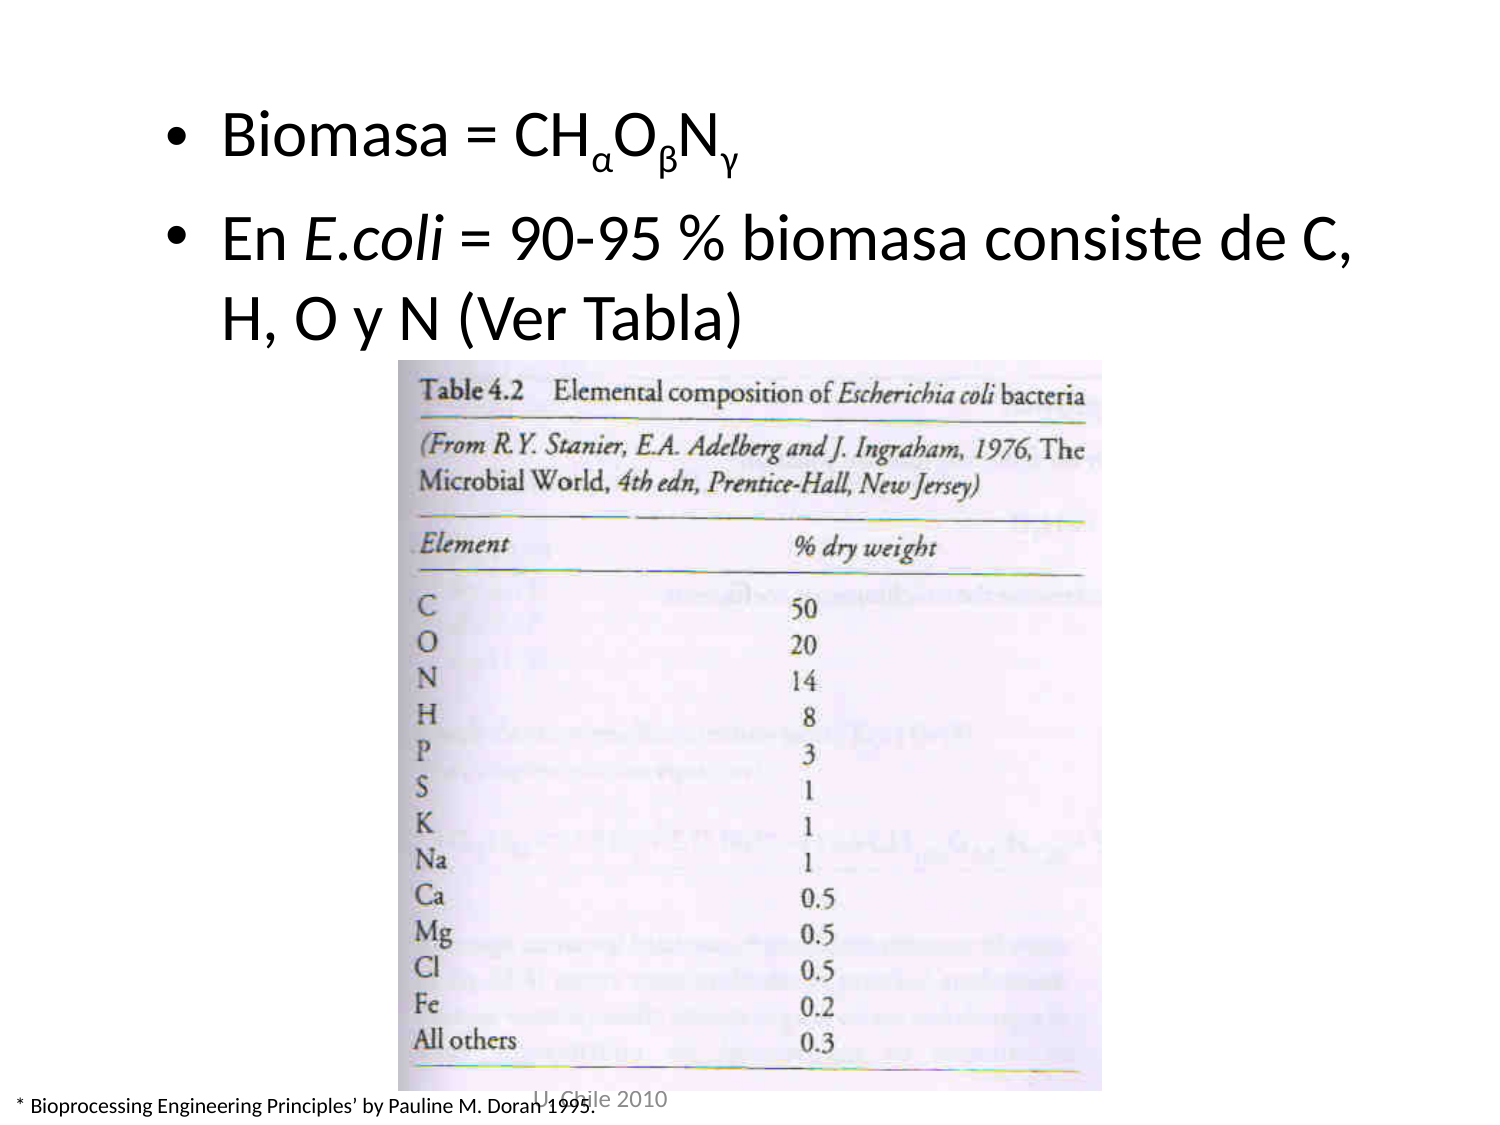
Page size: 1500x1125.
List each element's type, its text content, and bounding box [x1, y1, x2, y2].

footer Derechos Reservados©Taller de proyectos - U. Chile 2010 [512, 1099, 988, 1103]
picture [398, 360, 1102, 1092]
list Biomasa = CHαOβNγ En E.coli = 90-95 % biomasa consiste de C, H, O y N (Ver Tabla) [150, 82, 1425, 1043]
text_box * Bioprocessing Engineering Principles’ by Pauline M. Doran 1995. [0, 1084, 1500, 1125]
